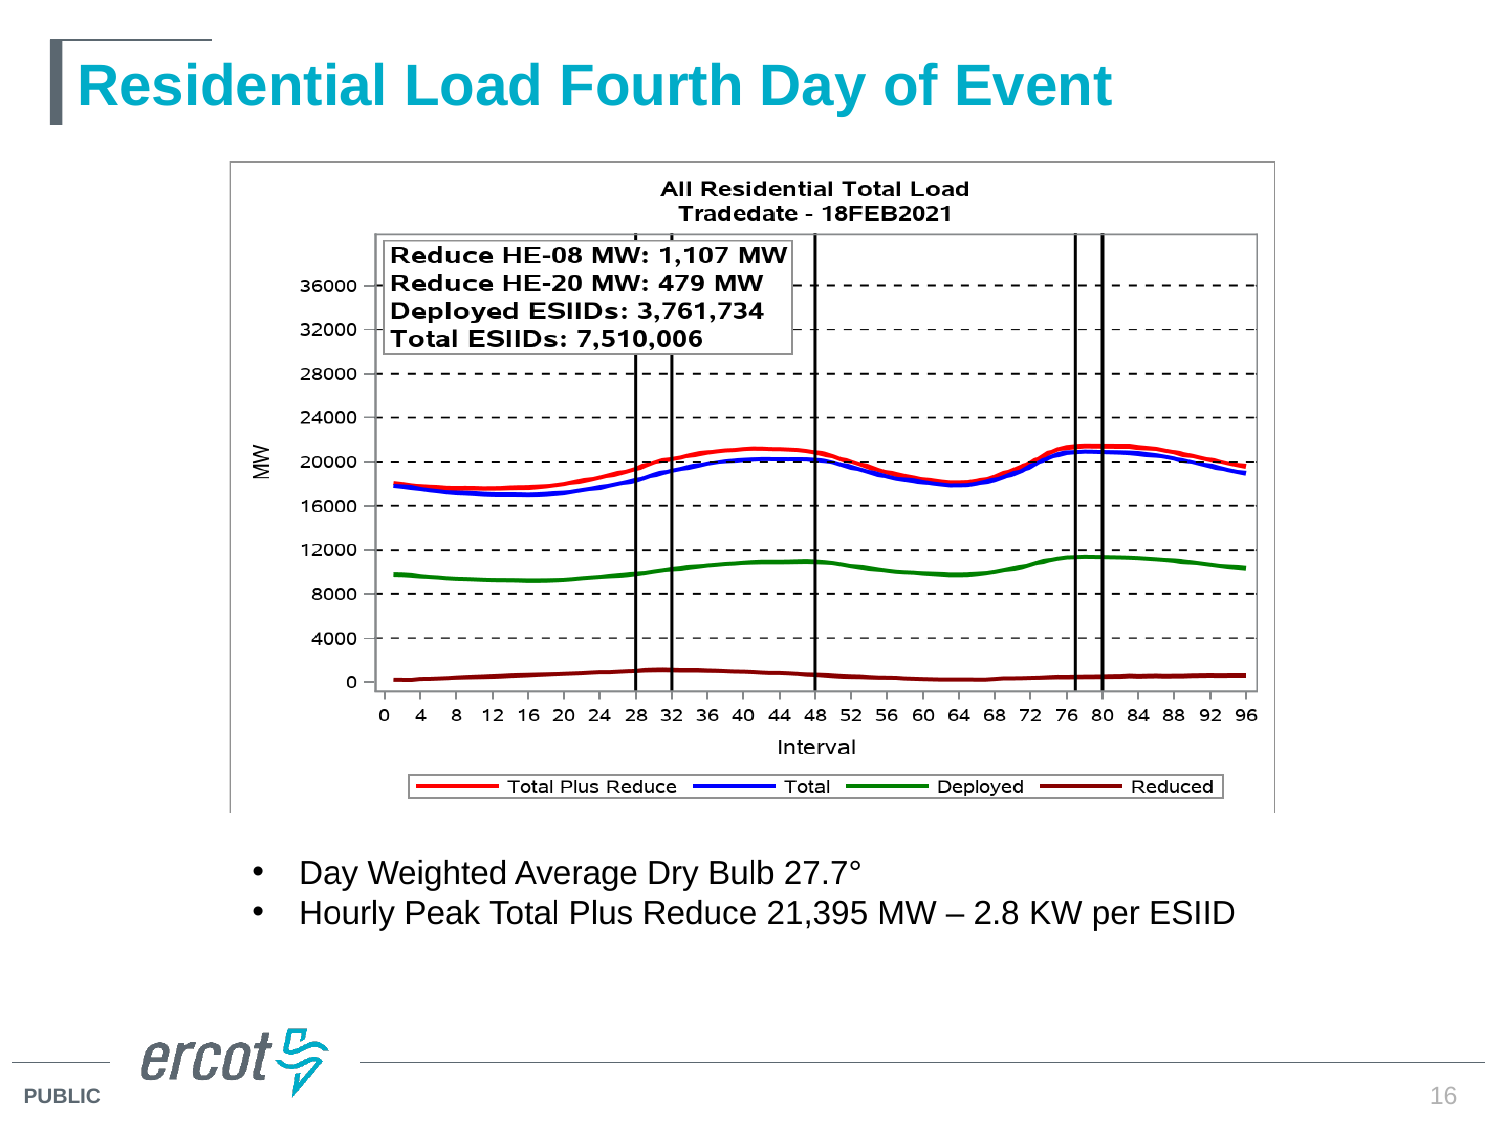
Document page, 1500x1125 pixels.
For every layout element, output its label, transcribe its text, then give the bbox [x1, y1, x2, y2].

slide_number 16 [1400, 1076, 1488, 1113]
text_box Day Weighted Average Dry Bulb 27.7° Hourly Peak Total Plus Reduce 21,395 MW – 2.8 KW per ESIID [237, 843, 1263, 939]
picture [137, 1024, 332, 1100]
picture [229, 161, 1276, 813]
title Residential Load Fourth Day of Event [62, 39, 1450, 125]
